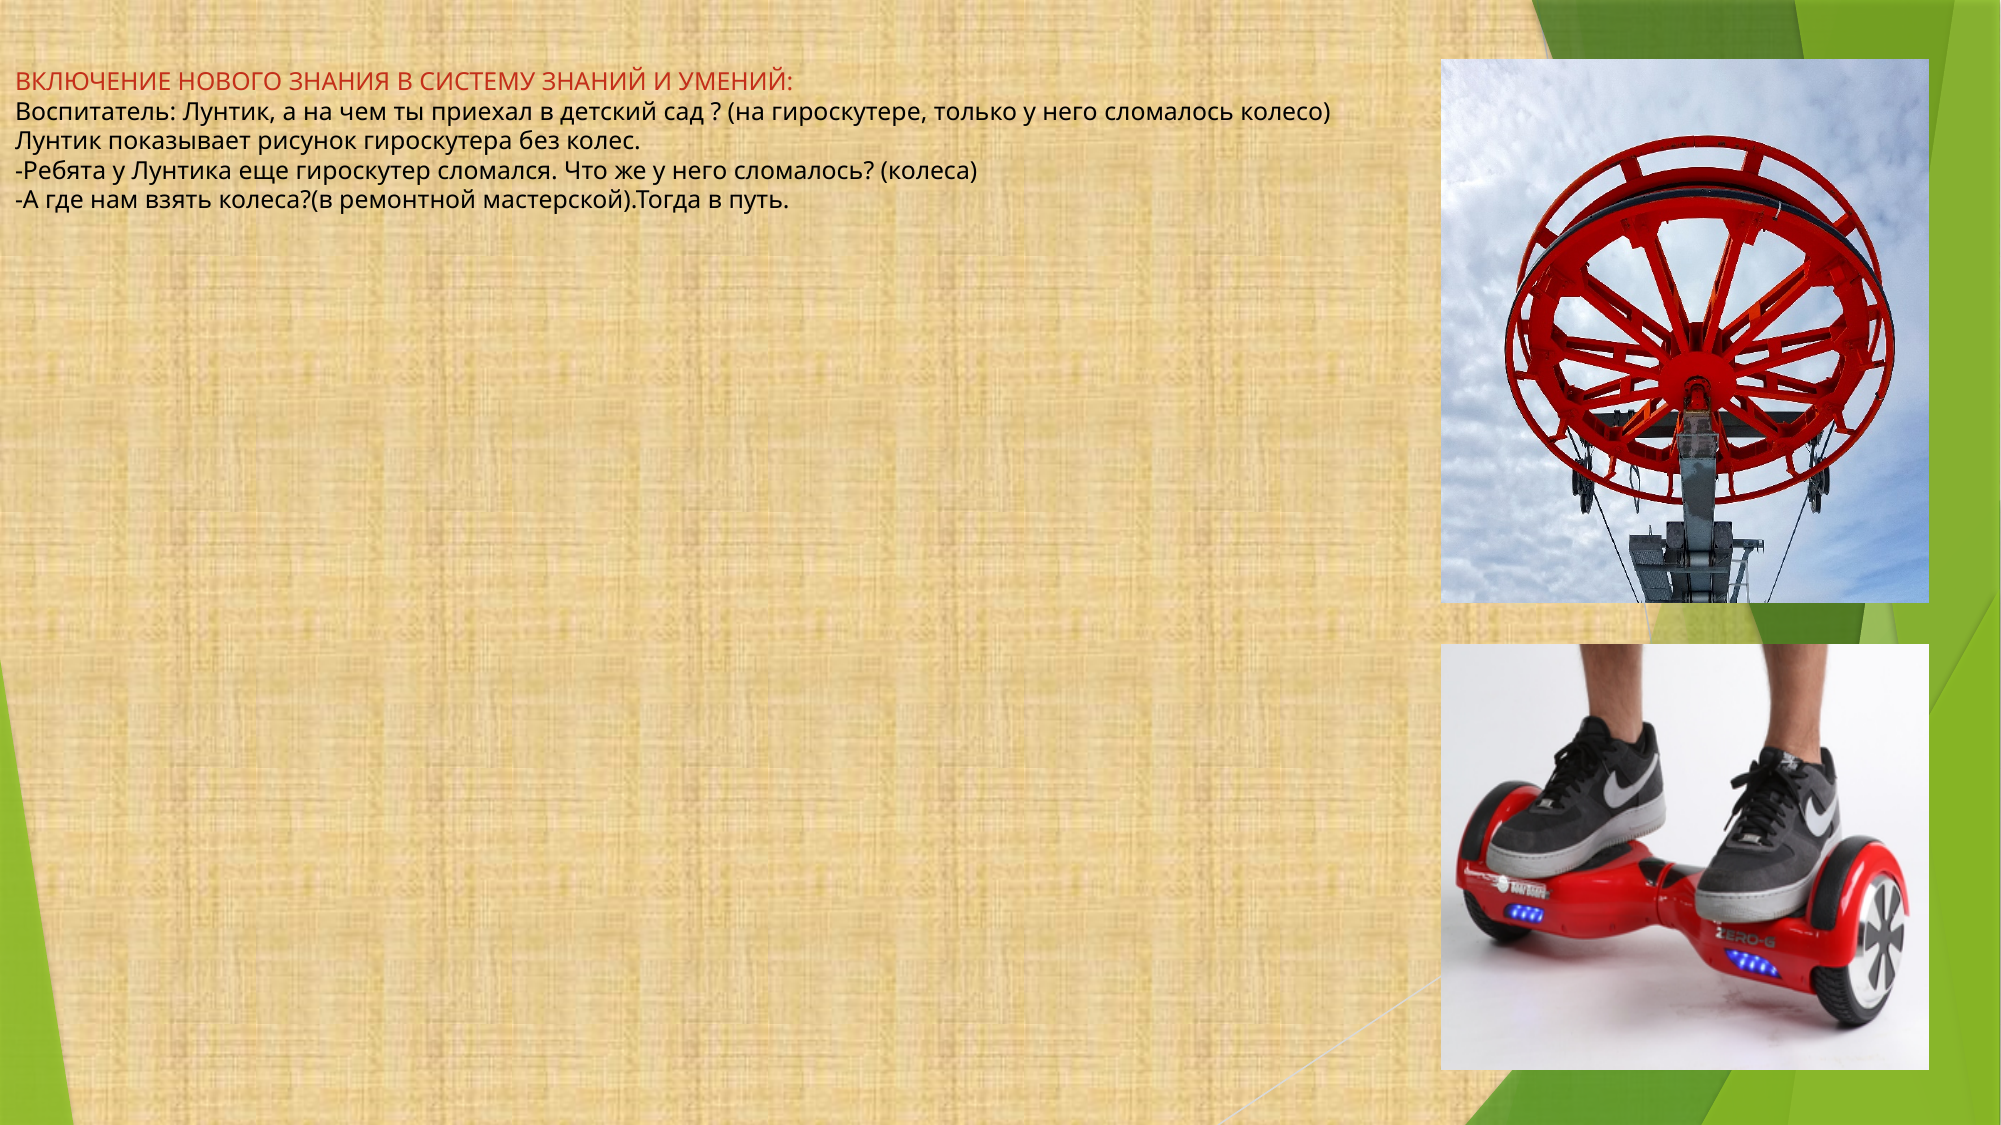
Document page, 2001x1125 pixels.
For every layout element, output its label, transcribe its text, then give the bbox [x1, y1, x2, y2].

picture [0, 0, 1929, 1125]
title ВКЛЮЧЕНИЕ НОВОГО ЗНАНИЯ В СИСТЕМУ ЗНАНИЙ И УМЕНИЙ: Воспитатель: Лунтик, а на чем ты приехал в детский сад ? (на гироскутере, только у него сломалось колесо) Лунтик показывает рисунок гироскутера без колес. -Ребята у Лунтика еще гироскутер сломался. Что же у него сломалось? (колеса) -А где нам взять колеса?(в ремонтной мастерской).Тогда в путь. [0, 58, 1411, 275]
